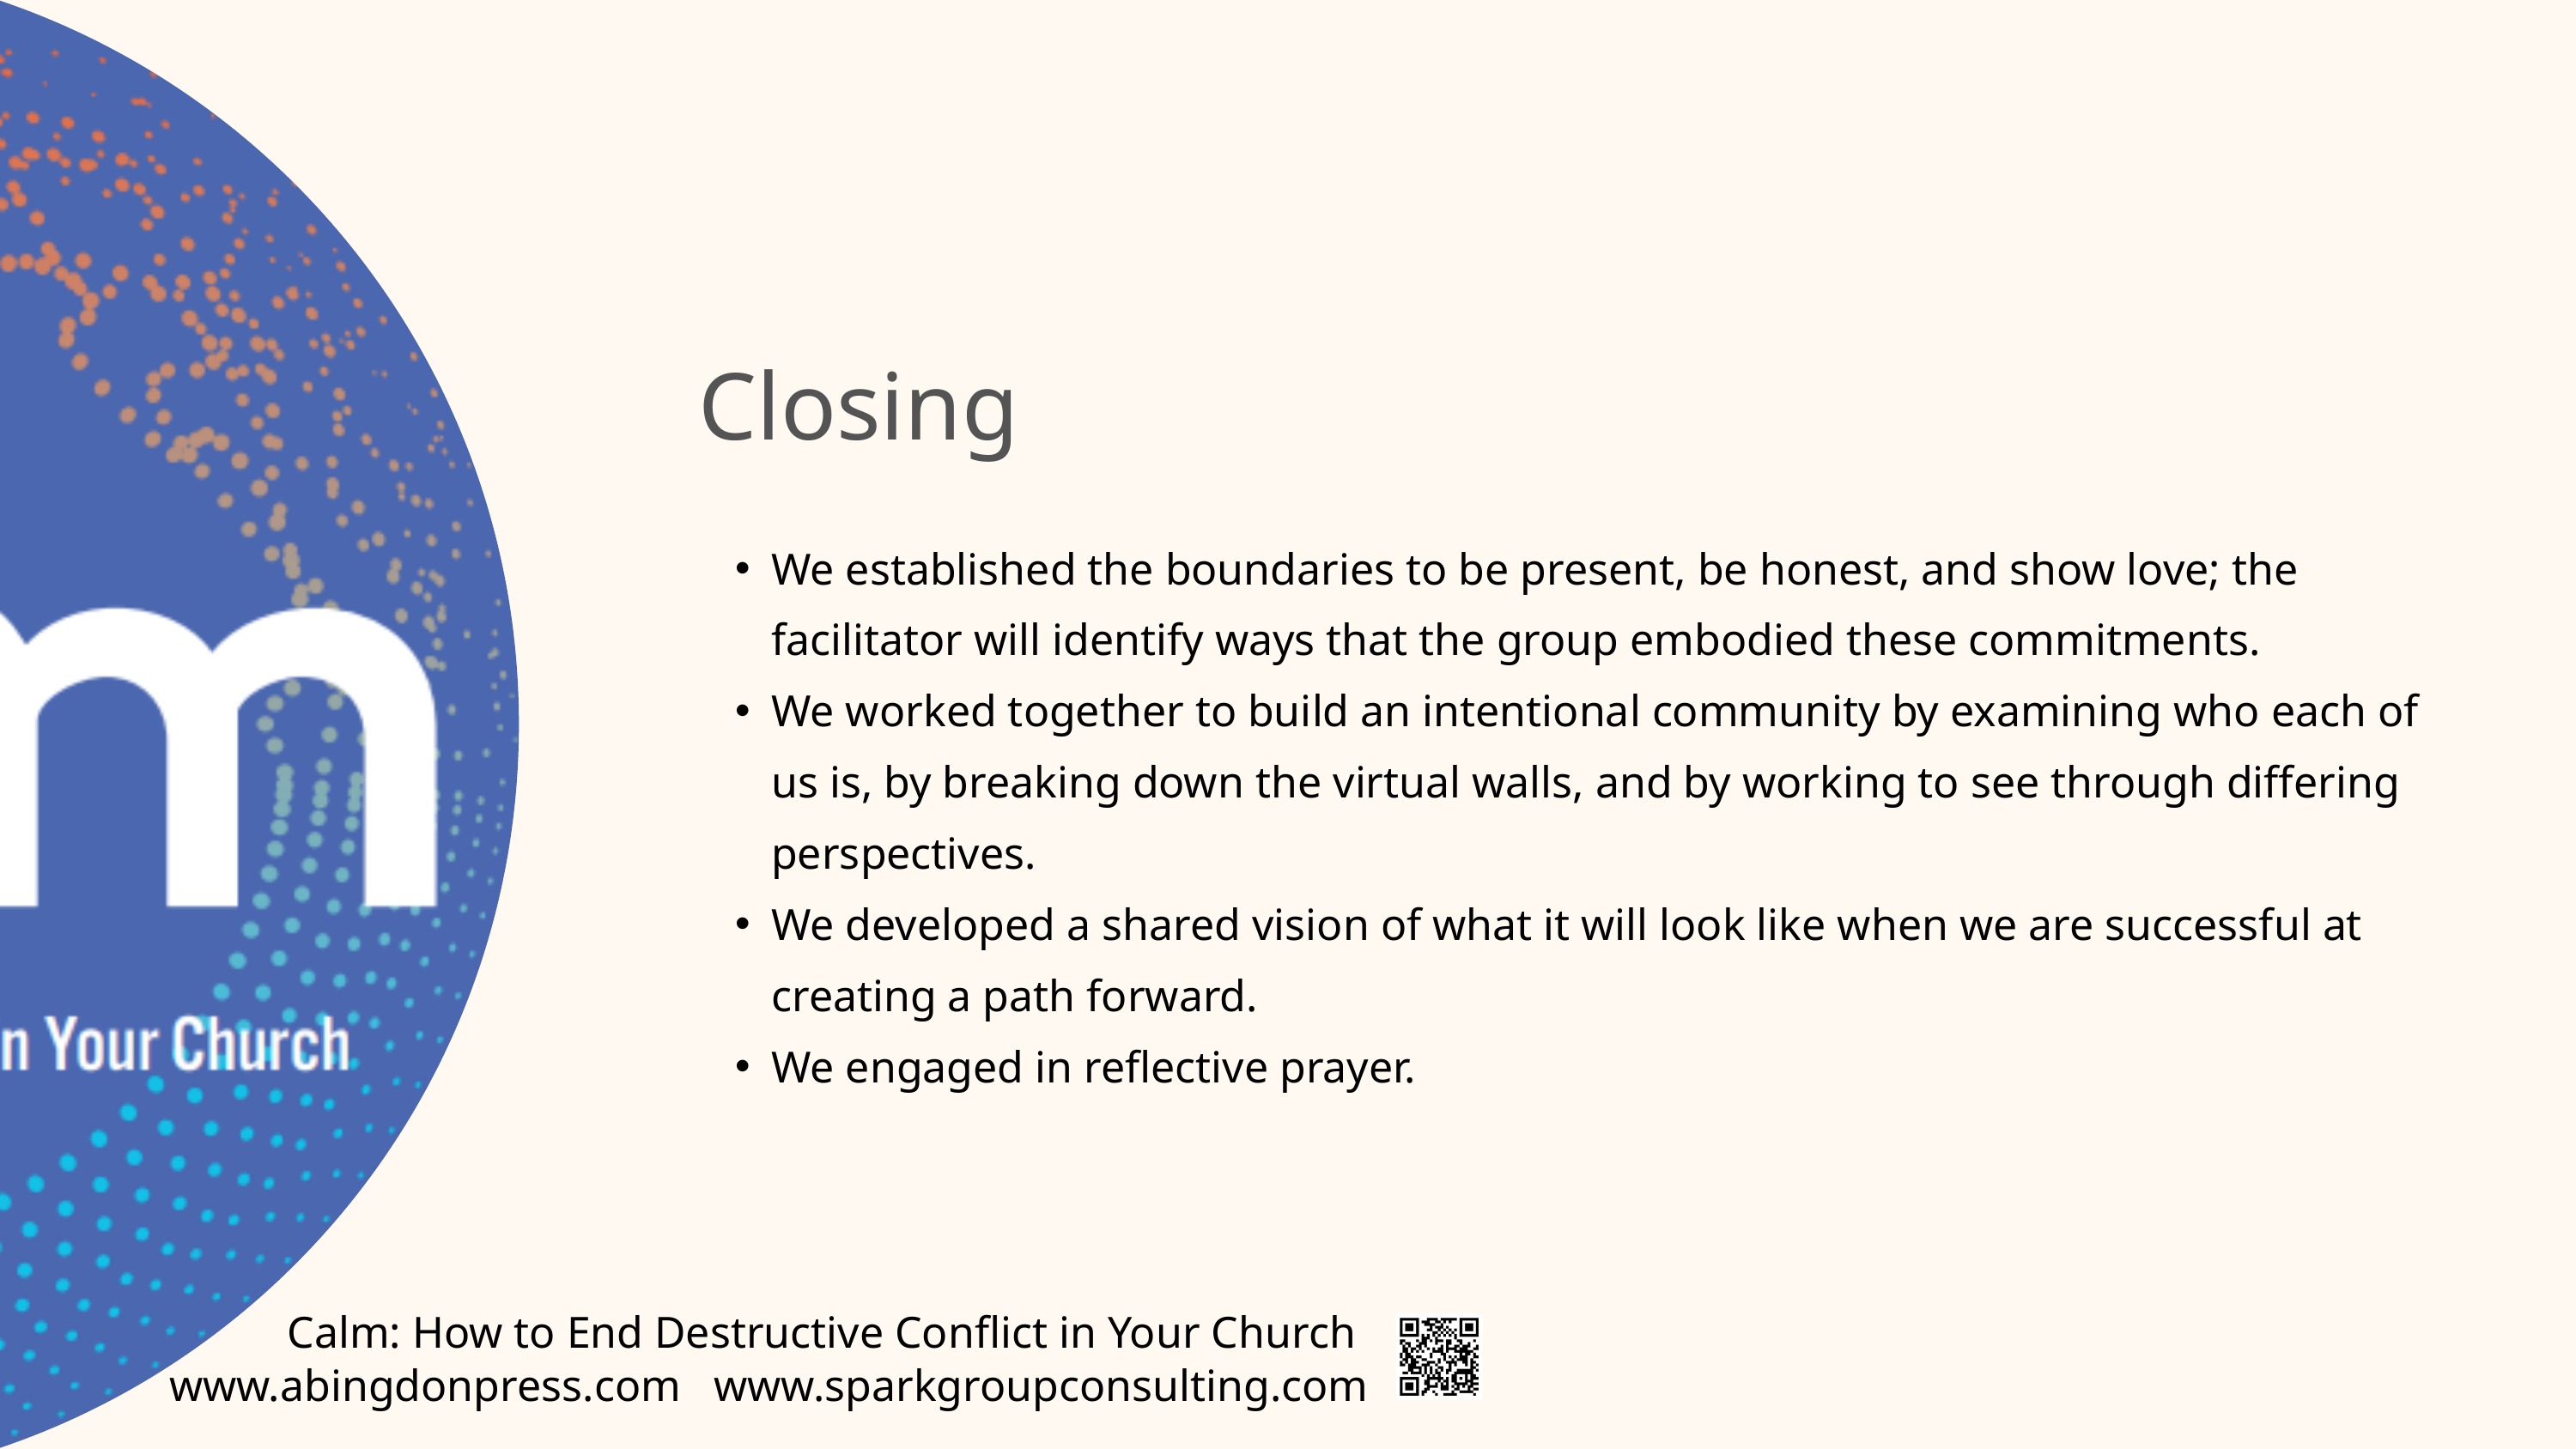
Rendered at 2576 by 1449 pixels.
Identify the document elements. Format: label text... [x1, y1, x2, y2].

text_box www.sparkgroupconsulting.com [714, 1357, 1418, 1410]
text_box [1418, 1313, 1483, 1400]
text_box We established the boundaries to be present, be honest, and show love; the facilitator will identify ways that the group embodied these commitments. We worked together to build an intentional community by examining who each of us is, by breaking down the virtual walls, and by working to see through differing perspectives. We developed a shared vision of what it will look like when we are successful at creating a path forward. We engaged in reflective prayer. [698, 451, 2432, 1092]
text_box www.abingdonpress.com [524, 1357, 714, 1410]
text_box Calm: How to End Destructive Conflict in Your Church [524, 1296, 1475, 1357]
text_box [0, 0, 519, 1449]
text_box Closing [698, 329, 1634, 451]
